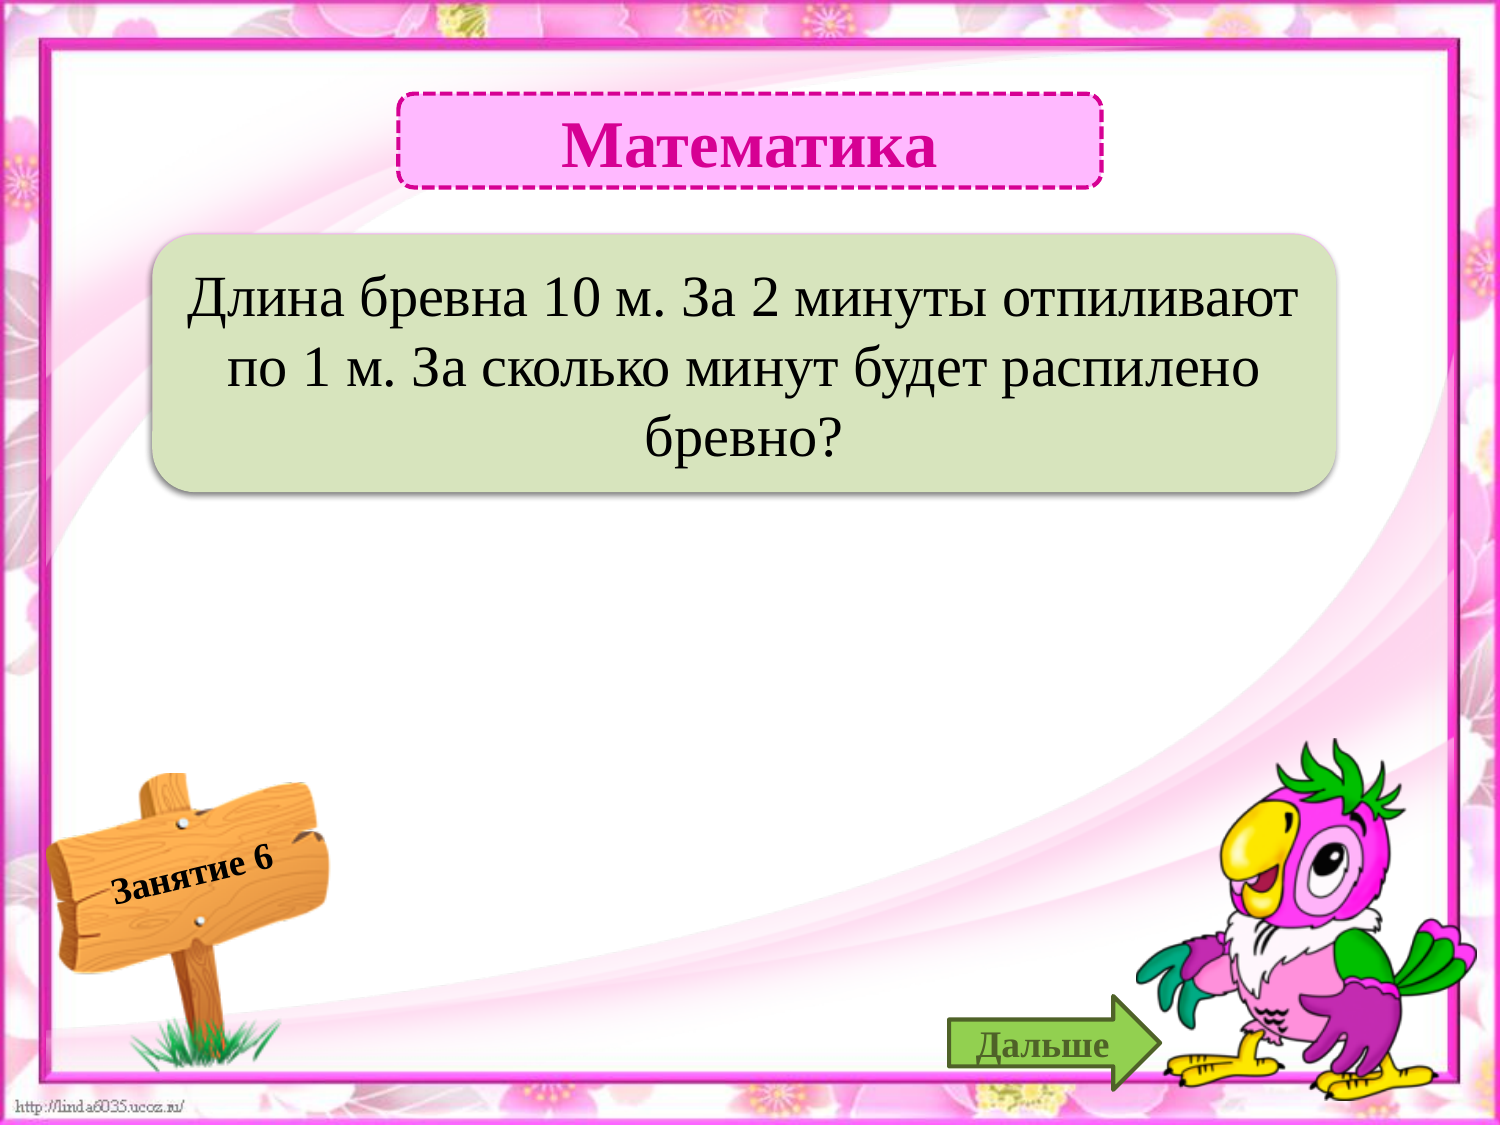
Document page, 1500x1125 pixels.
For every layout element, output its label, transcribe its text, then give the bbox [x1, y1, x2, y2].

picture [0, 0, 1500, 1125]
text_box Дальше [947, 994, 1163, 1092]
text_box Математика [396, 91, 1104, 190]
text_box [150, 232, 1338, 495]
